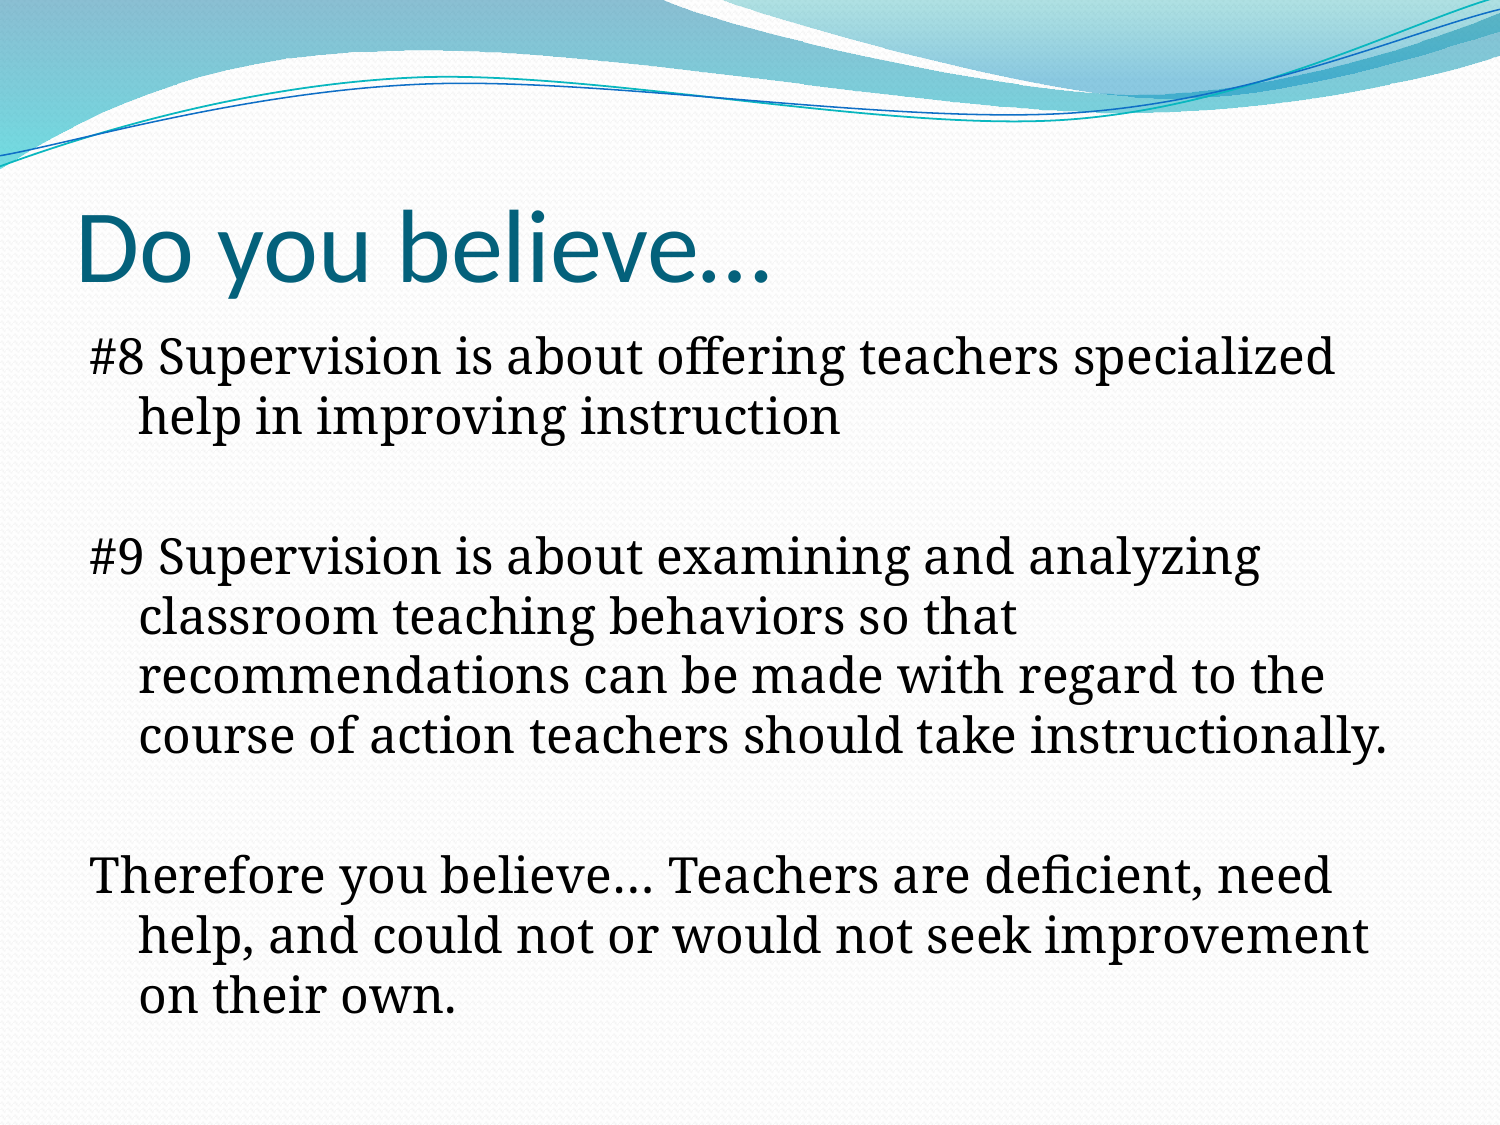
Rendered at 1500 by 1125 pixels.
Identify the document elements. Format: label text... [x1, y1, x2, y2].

list #8 Supervision is about offering teachers specialized help in improving instruction #9 Supervision is about examining and analyzing classroom teaching behaviors so that recommendations can be made with regard to the course of action teachers should take instructionally. Therefore you believe… Teachers are deficient, need help, and could not or would not seek improvement on their own. [75, 317, 1425, 1038]
title Do you believe… [75, 115, 1425, 303]
